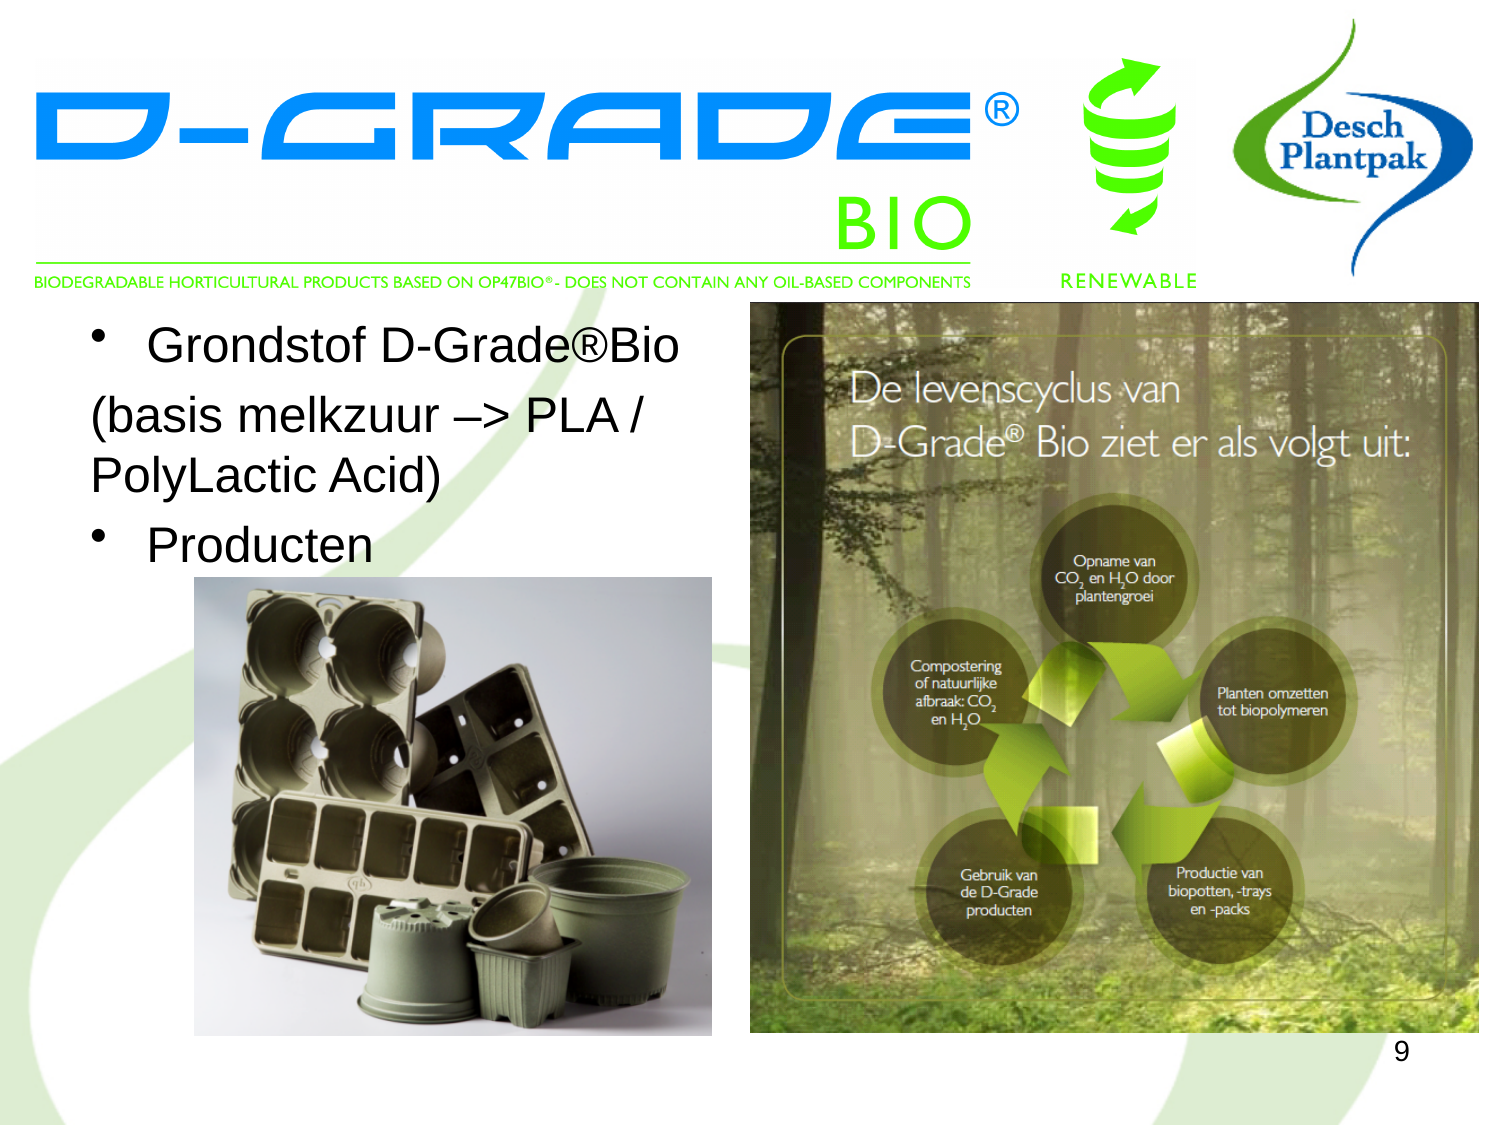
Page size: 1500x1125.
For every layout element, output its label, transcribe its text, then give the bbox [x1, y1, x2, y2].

picture [0, 0, 1500, 1125]
list Grondstof D-Grade®Bio (basis melkzuur –> PLA / PolyLactic Acid) Producten [74, 304, 746, 1006]
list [34, 58, 1196, 288]
slide_number 9 [1074, 1040, 1426, 1103]
